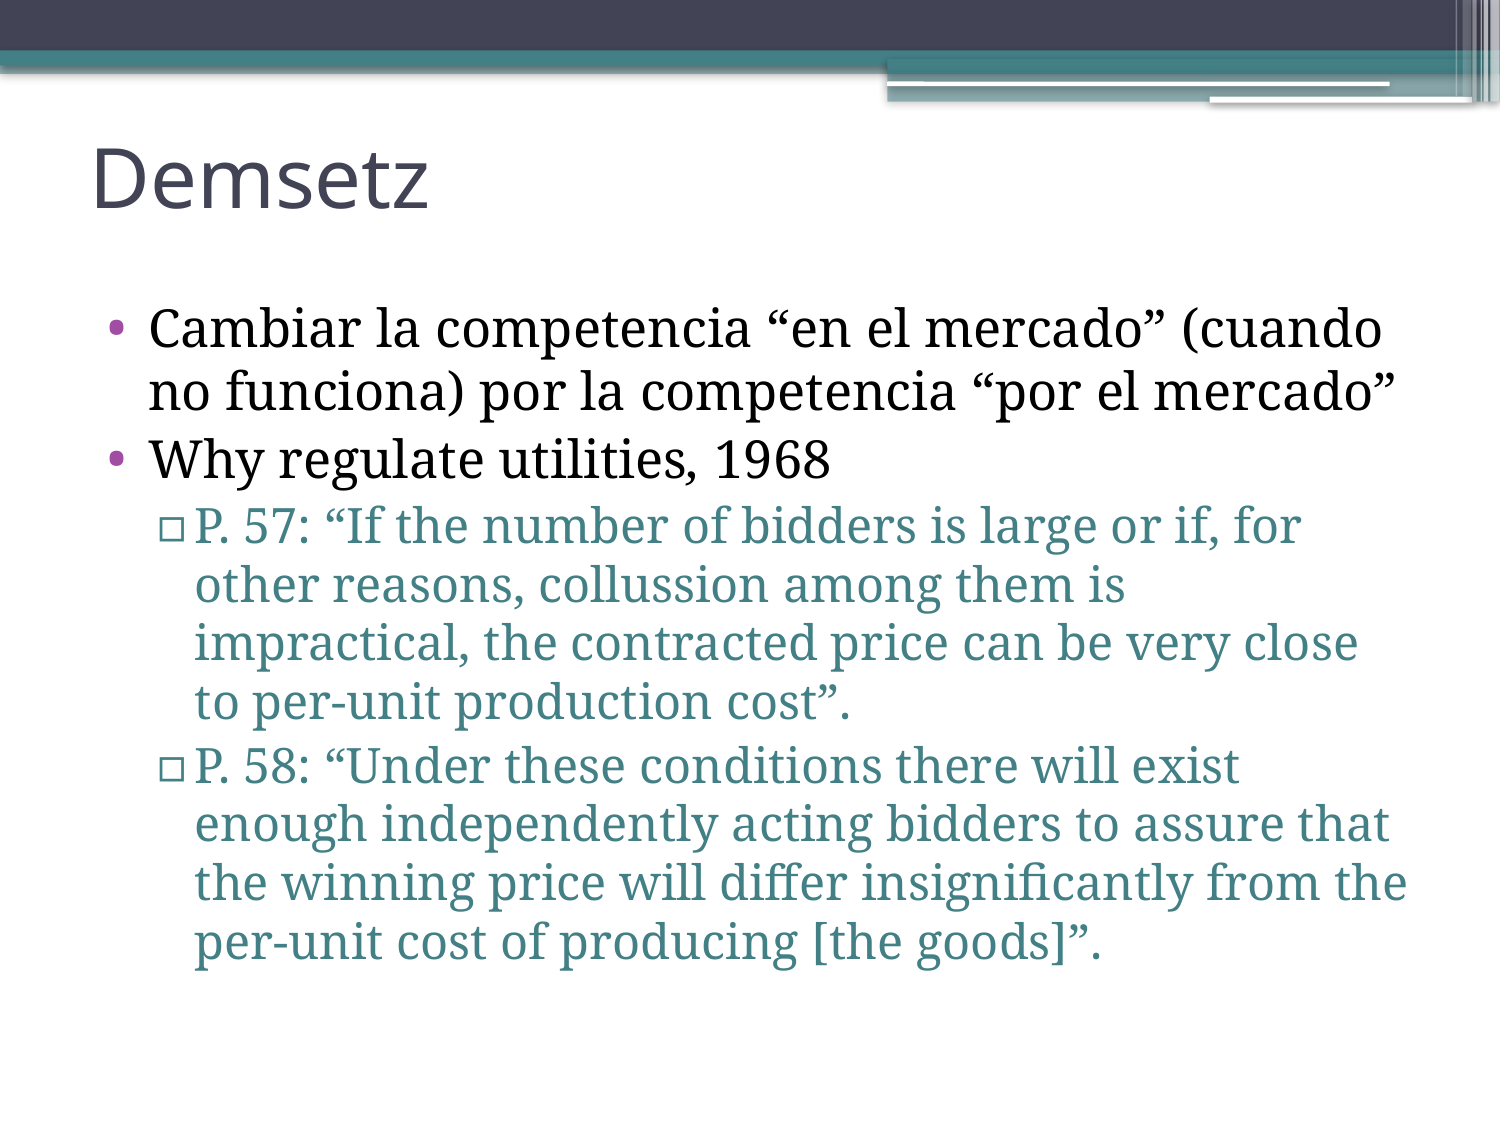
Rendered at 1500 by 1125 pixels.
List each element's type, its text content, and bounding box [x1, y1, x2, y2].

title Demsetz [75, 87, 1425, 263]
list Cambiar la competencia “en el mercado” (cuando no funciona) por la competencia “por el mercado” Why regulate utilities, 1968 P. 57: “If the number of bidders is large or if, for other reasons, collussion among them is impractical, the contracted price can be very close to per-unit production cost”. P. 58: “Under these conditions there will exist enough independently acting bidders to assure that the winning price will differ insignificantly from the per-unit cost of producing [the goods]”. [75, 287, 1425, 1004]
